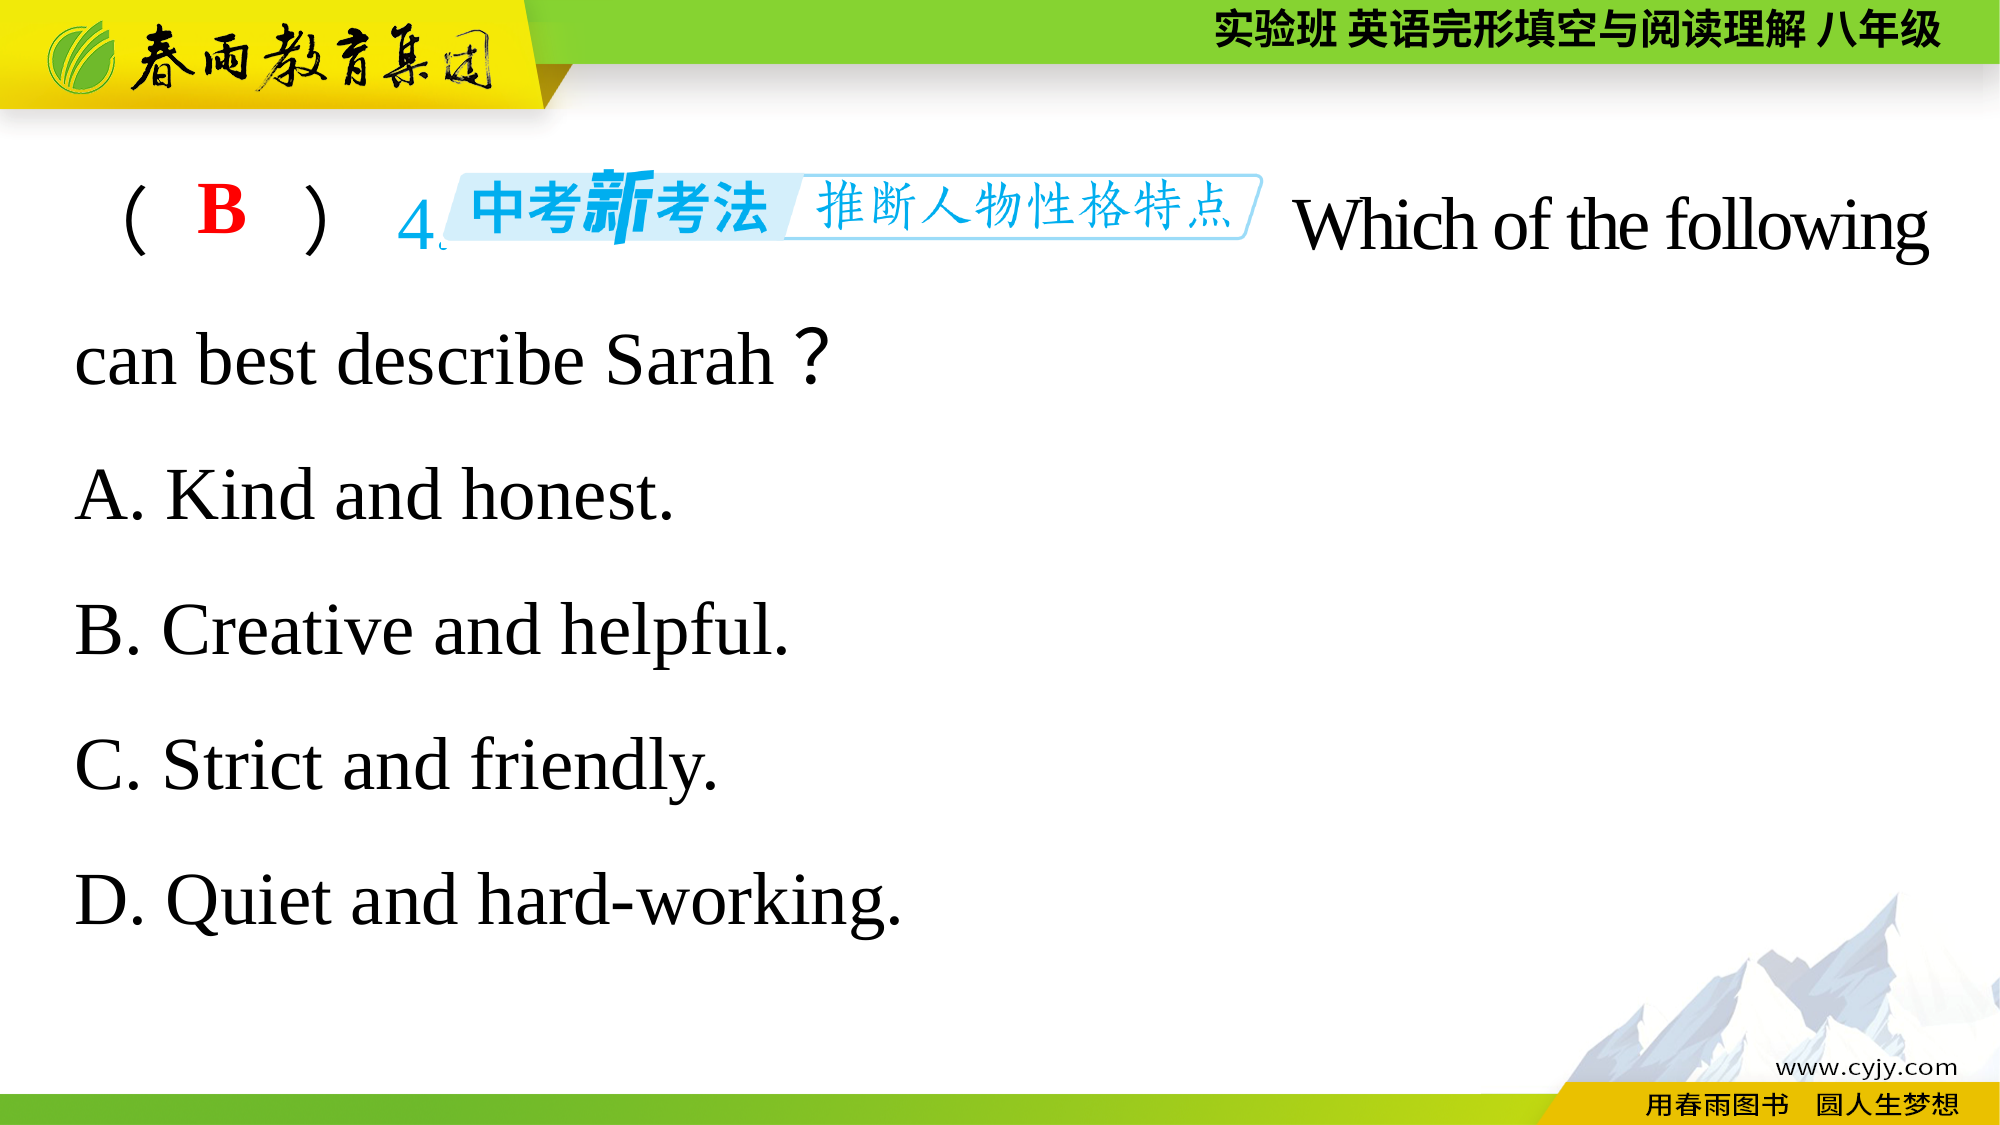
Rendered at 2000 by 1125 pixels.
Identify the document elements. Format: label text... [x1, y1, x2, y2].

picture [0, 0, 2000, 1125]
list （ ）4. Which of the following can best describe Sarah？ A. Kind and honest. B. Creative and helpful. C. Strict and friendly. D. Quiet and hard-working. [59, 122, 1944, 940]
text_box B [182, 151, 263, 256]
